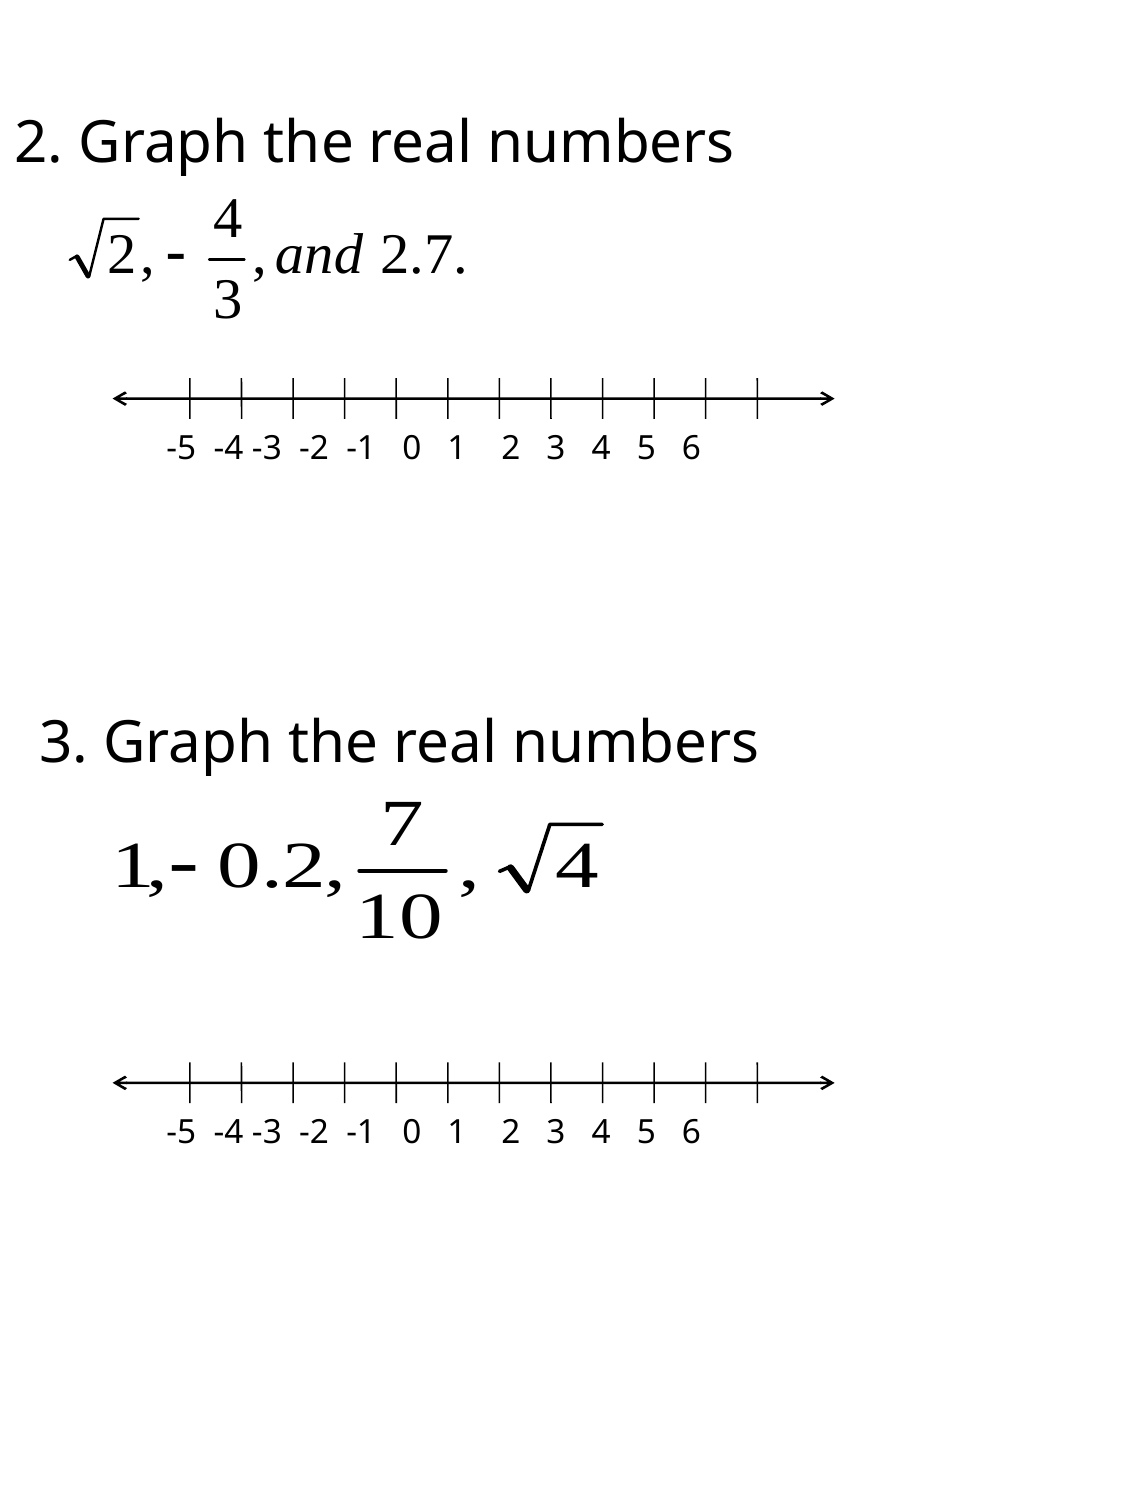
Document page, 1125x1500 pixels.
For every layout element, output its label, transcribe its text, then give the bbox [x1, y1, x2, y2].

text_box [107, 782, 624, 954]
text_box 2. Graph the real numbers [0, 96, 800, 182]
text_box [112, 377, 899, 501]
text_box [112, 1062, 899, 1185]
text_box 3. Graph the real numbers [24, 696, 835, 782]
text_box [58, 182, 474, 332]
